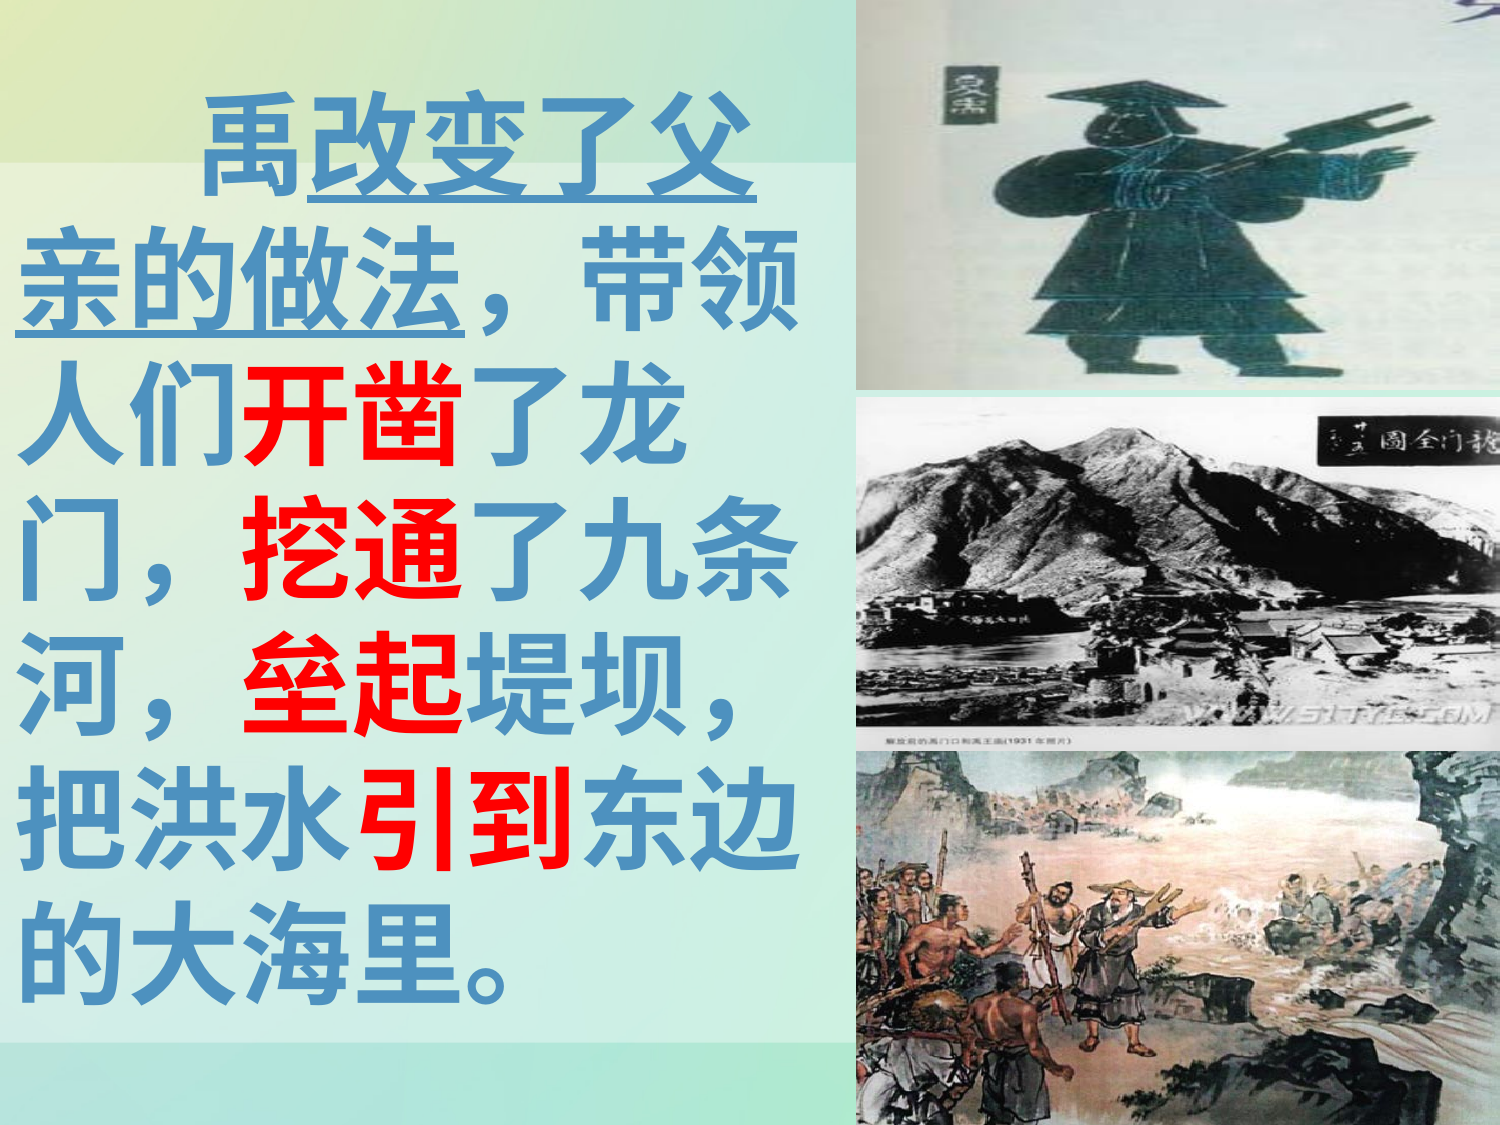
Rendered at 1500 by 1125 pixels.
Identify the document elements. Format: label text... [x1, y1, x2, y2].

picture [0, 396, 1500, 1125]
text_box 禹改变了父亲的做法，带领人们开凿了龙门，挖通了九条河，垒起堤坝，把洪水引到东边的大海里。 [0, 66, 853, 1027]
picture [0, 0, 1500, 391]
